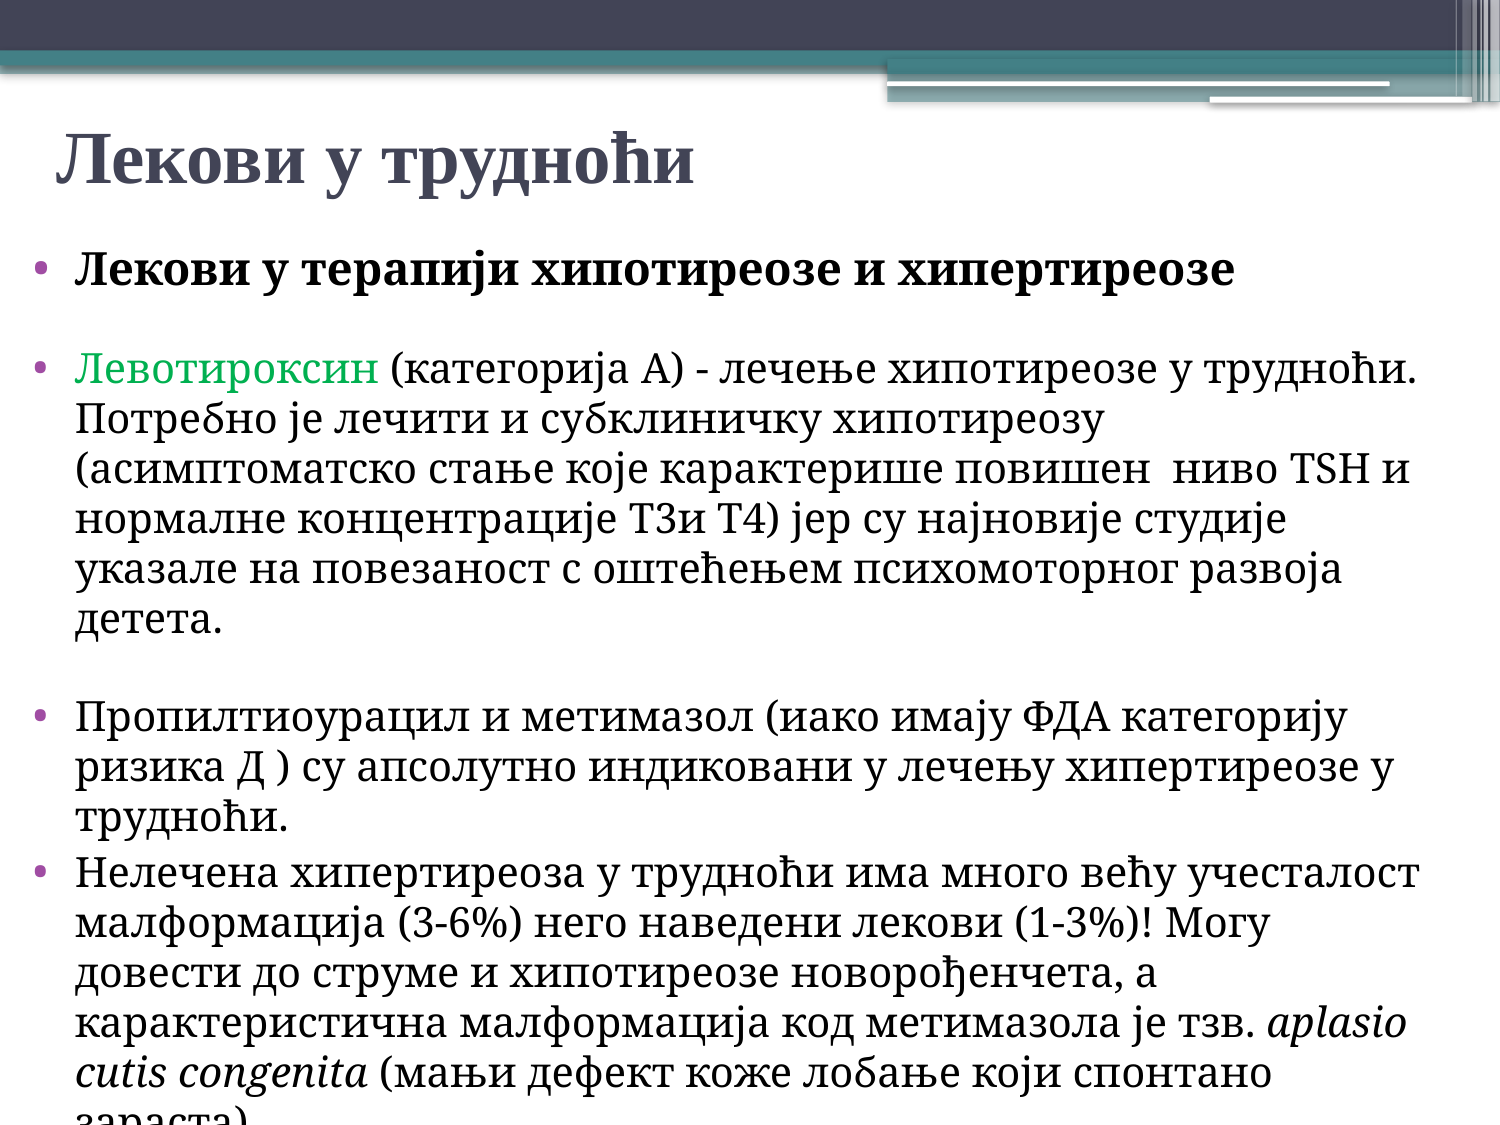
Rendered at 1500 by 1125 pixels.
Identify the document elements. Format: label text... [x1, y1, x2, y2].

list Лекови у терапији хипотиреозе и хипертиреозе Левотироксин (категорија А) - лечење хипотиреозе у трудноћи. Потребно је лечити и субклиничку хипотиреозу (асимптоматско стање које карактерише повишен ниво TSH и нормалне концентрације Т3и Т4) јер су најновије студије указале на повезаност с оштећењем психомоторног развоја детета. Пропилтиоурацил и метимазол (иако имају ФДА категорију ризика Д ) су апсолутно индиковани у лечењу хипертиреозе у трудноћи. Нелечена хипертиреоза у трудноћи има много већу учесталост малформација (3-6%) него наведени лекови (1-3%)! Могу довести до струме и хипотиреозе новорођенчета, а карактеристична малформација код метимазола је тзв. aplasio cutis congenita (мањи дефект коже лобање који спонтано зараста). Током трудноће може доћи до спонтаног побољшања хипертиреозе, због чега је важно пратити слободни Т4 и TSH како би се могла адекватно смањивати доза лекова. [0, 231, 1460, 1125]
title Лекови у трудноћи [40, 66, 1392, 231]
